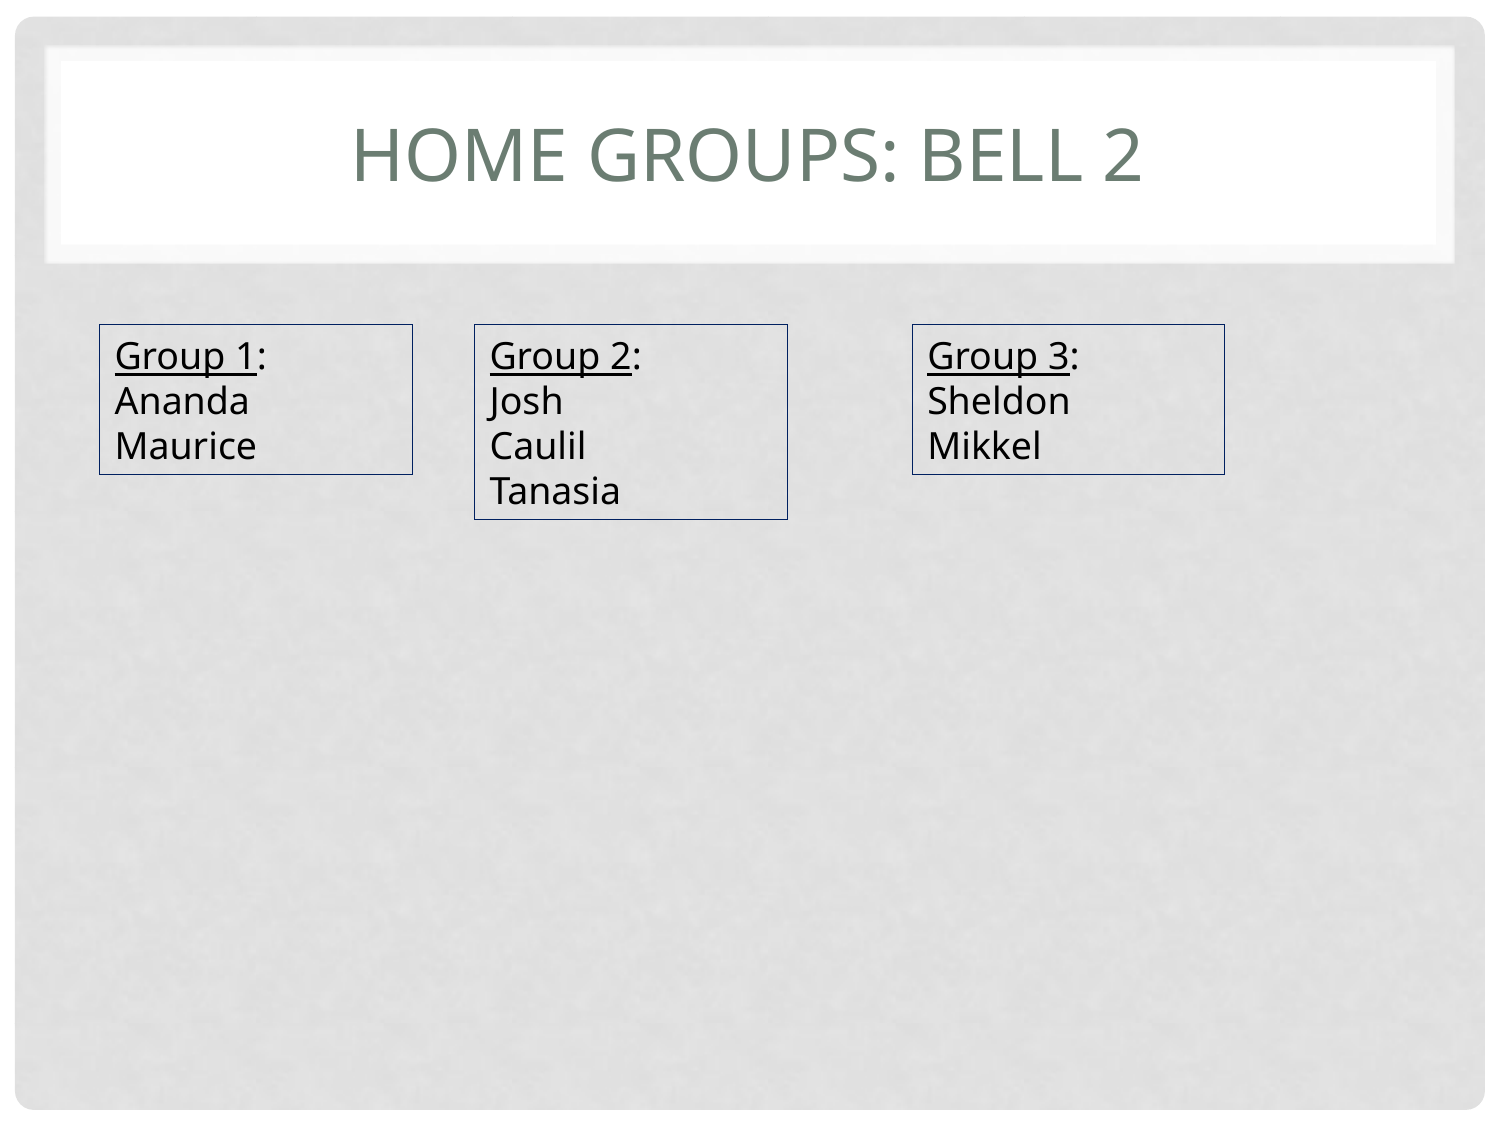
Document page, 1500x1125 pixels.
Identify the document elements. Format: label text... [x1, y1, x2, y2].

text_box Group 2: Josh Caulil Tanasia [474, 324, 788, 520]
text_box Group 1: Ananda Maurice [99, 324, 413, 475]
text_box Group 3: Sheldon Mikkel [912, 324, 1225, 475]
title Home Groups: bell 2 [69, 66, 1425, 238]
